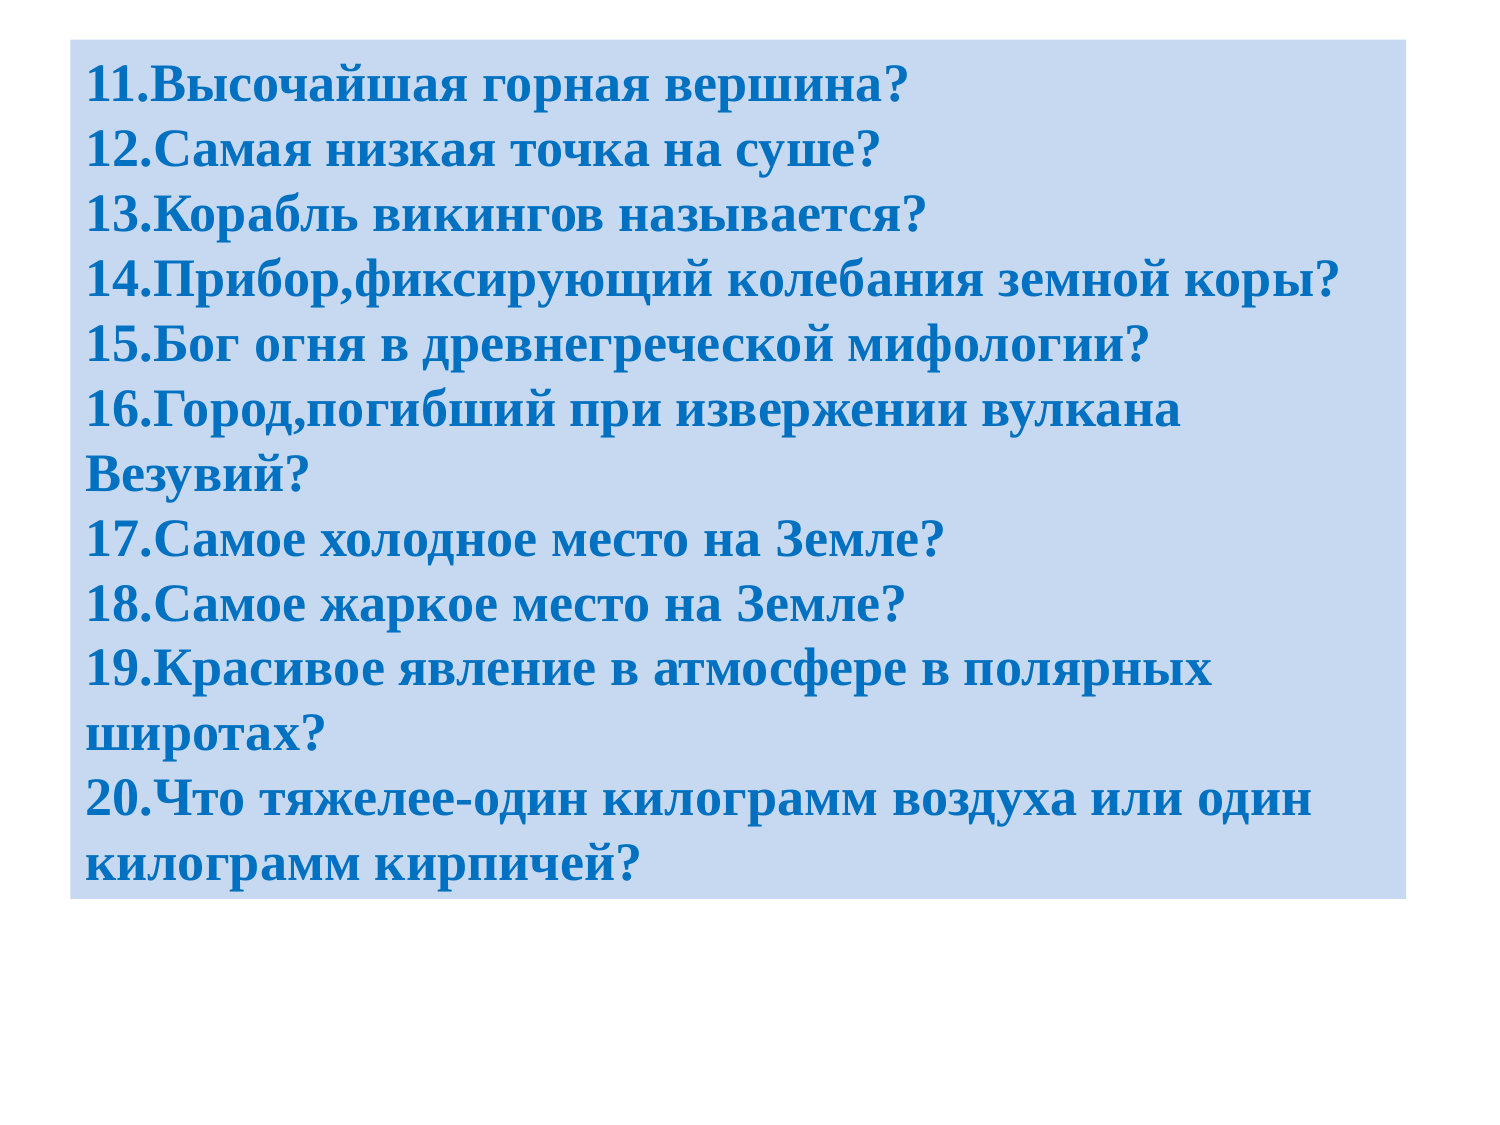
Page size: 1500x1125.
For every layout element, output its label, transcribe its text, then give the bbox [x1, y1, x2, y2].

text_box 11.Высочайшая горная вершина? 12.Самая низкая точка на суше? 13.Корабль викингов называется? 14.Прибор,фиксирующий колебания земной коры? 15.Бог огня в древнегреческой мифологии? 16.Город,погибший при извержении вулкана Везувий? 17.Самое холодное место на Земле? 18.Самое жаркое место на Земле? 19.Красивое явление в атмосфере в полярных широтах? 20.Что тяжелее-один килограмм воздуха или один килограмм кирпичей? [70, 39, 1407, 899]
